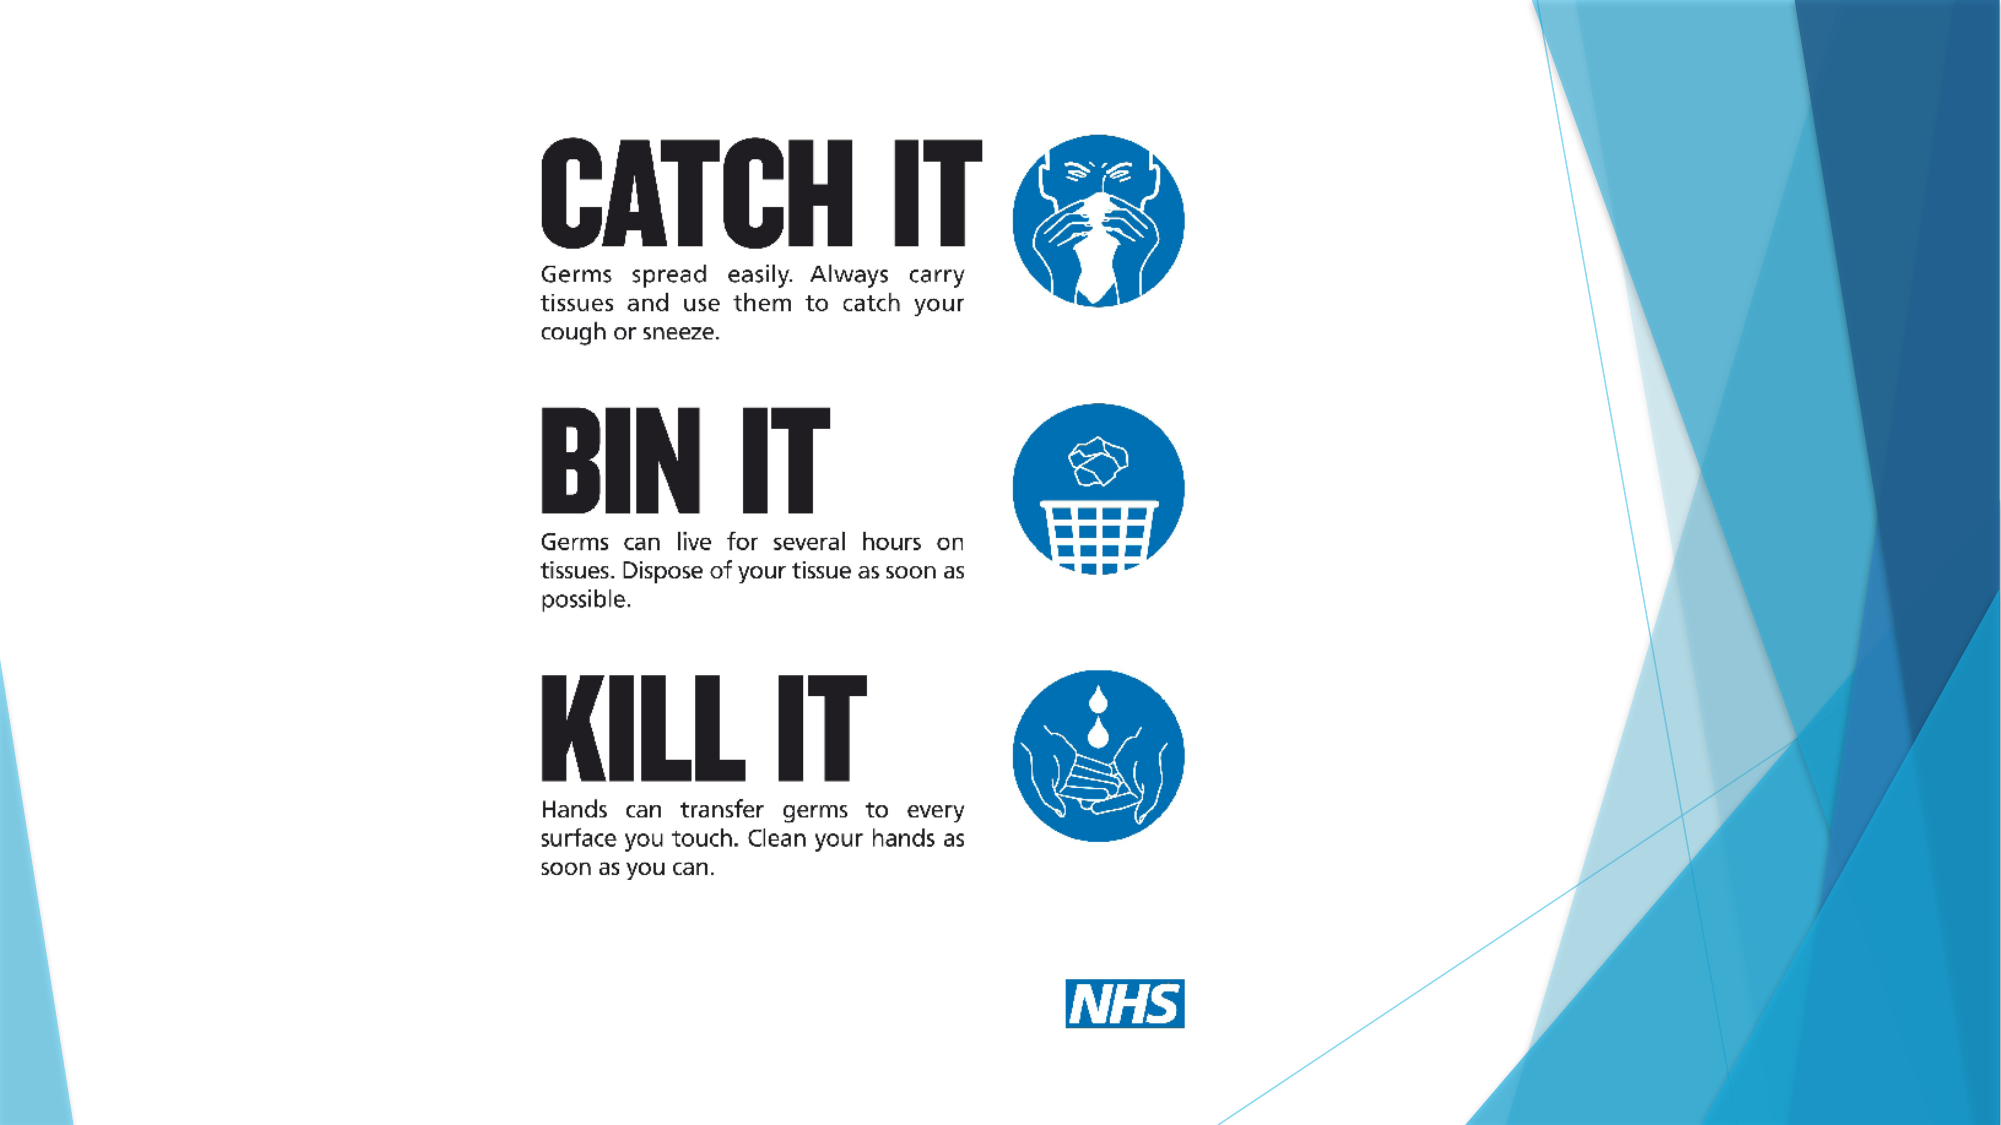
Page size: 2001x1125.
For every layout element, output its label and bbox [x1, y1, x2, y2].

text_box [499, 38, 1229, 1071]
